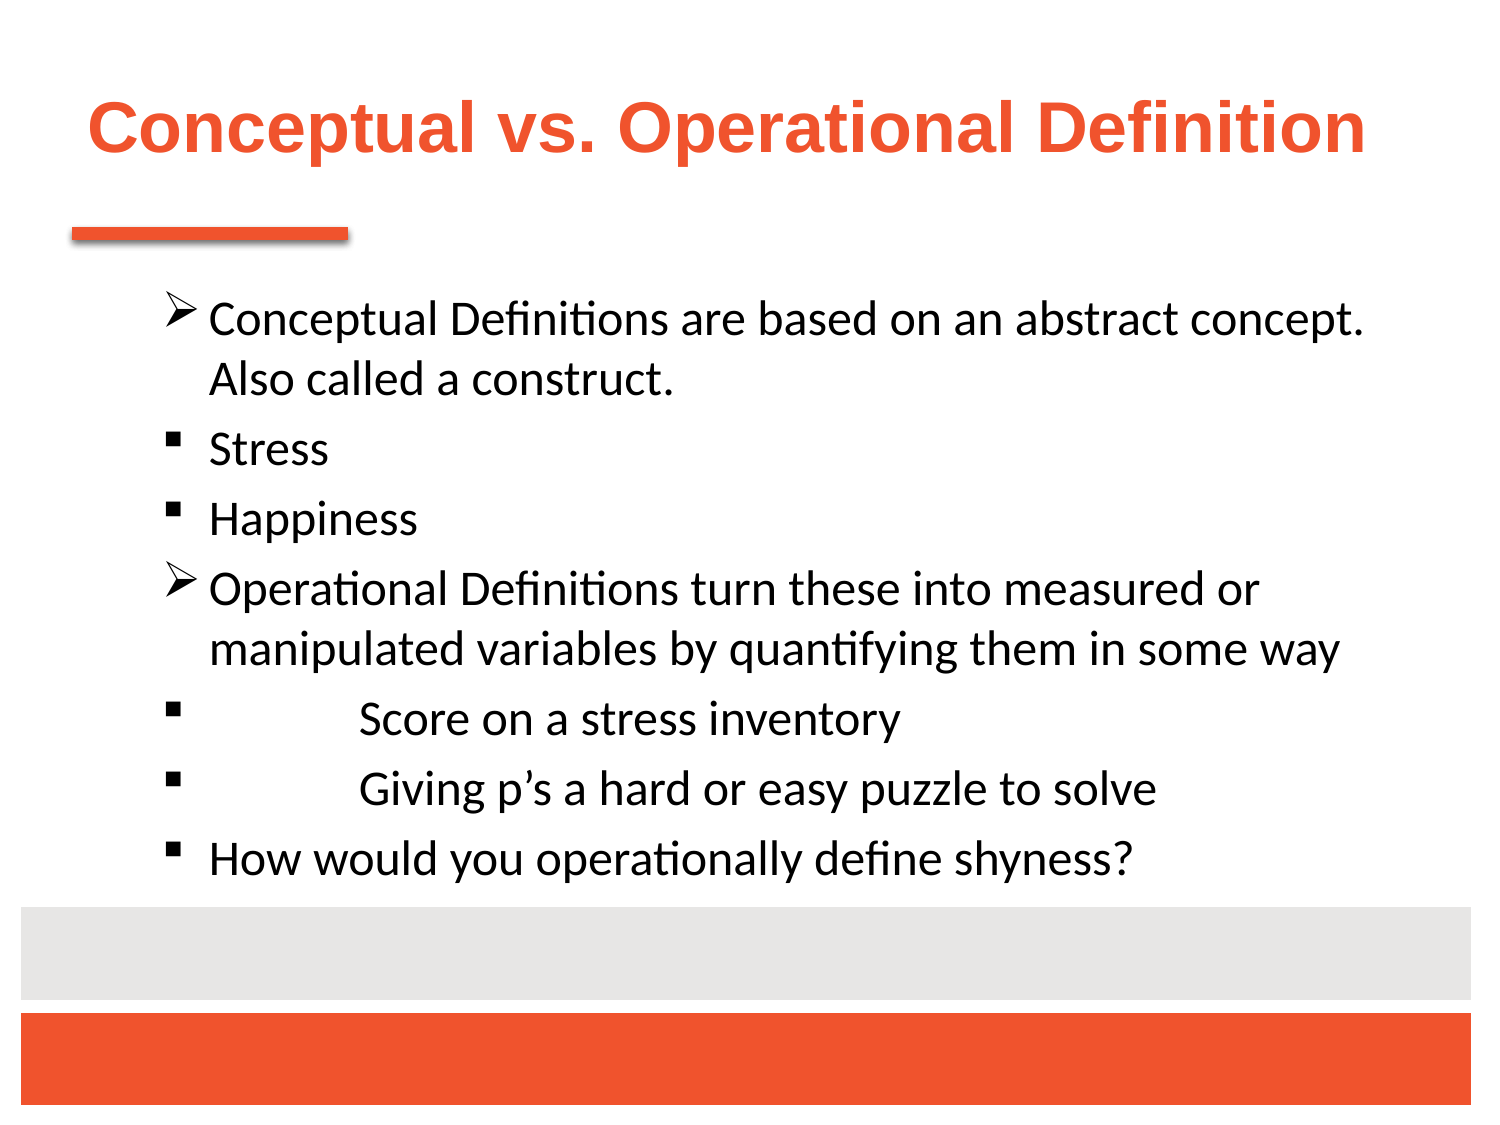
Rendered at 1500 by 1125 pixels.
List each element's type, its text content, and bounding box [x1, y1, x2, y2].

list Conceptual Definitions are based on an abstract concept. Also called a construct. Stress Happiness Operational Definitions turn these into measured or manipulated variables by quantifying them in some way Score on a stress inventory Giving p’s a hard or easy puzzle to solve How would you operationally define shyness? [72, 277, 1423, 892]
title Conceptual vs. Operational Definition [72, 29, 1423, 218]
